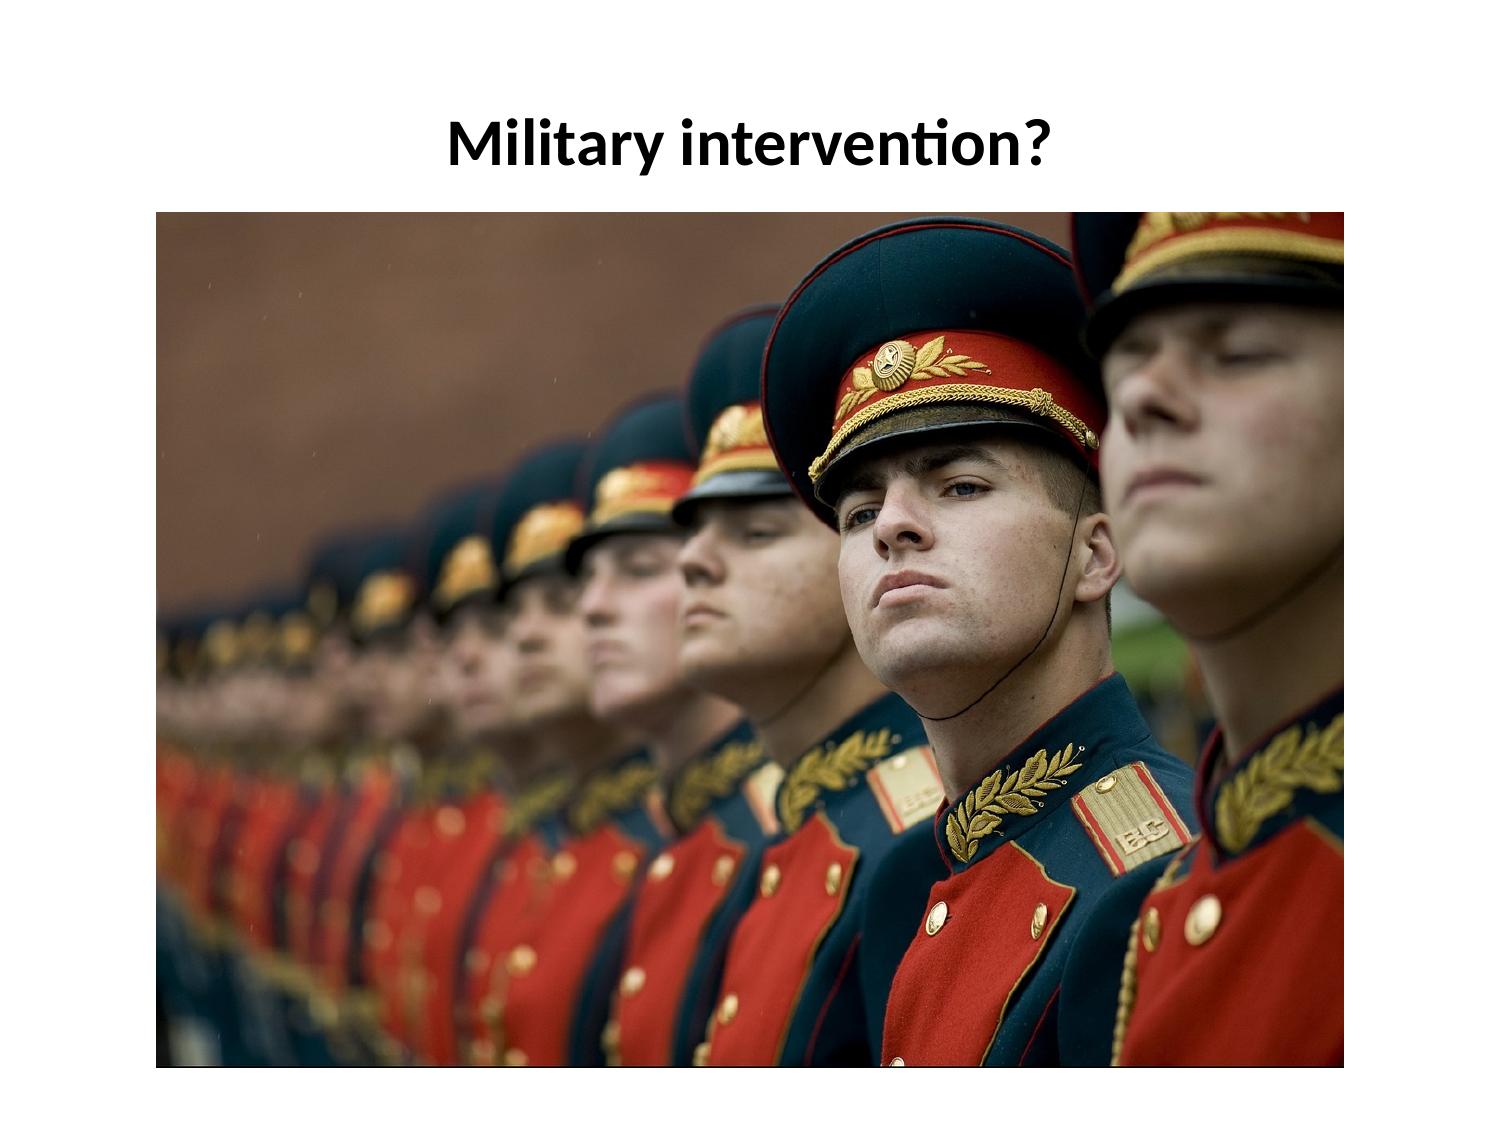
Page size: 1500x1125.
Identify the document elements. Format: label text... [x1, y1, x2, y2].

title Military intervention? [75, 45, 1425, 233]
picture [155, 212, 1344, 1068]
